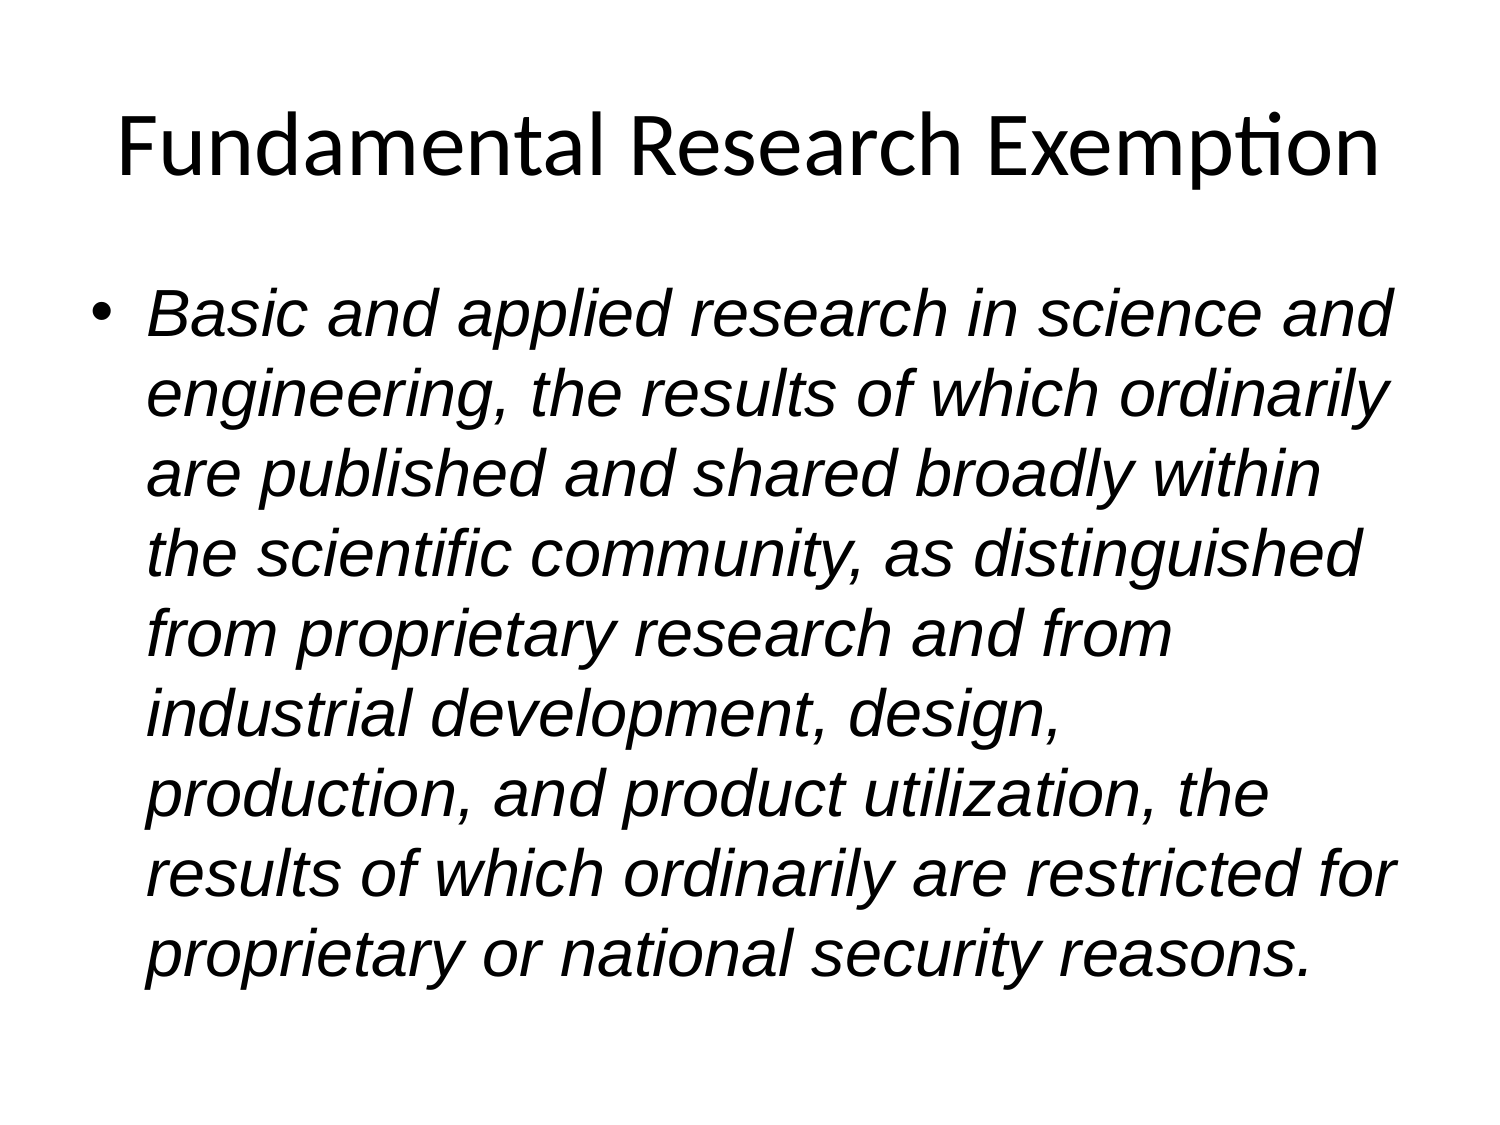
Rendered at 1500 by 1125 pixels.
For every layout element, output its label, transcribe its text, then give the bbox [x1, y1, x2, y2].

list Basic and applied research in science and engineering, the results of which ordinarily are published and shared broadly within the scientific community, as distinguished from proprietary research and from industrial development, design, production, and product utilization, the results of which ordinarily are restricted for proprietary or national security reasons. [75, 262, 1425, 1005]
title Fundamental Research Exemption [75, 45, 1425, 233]
